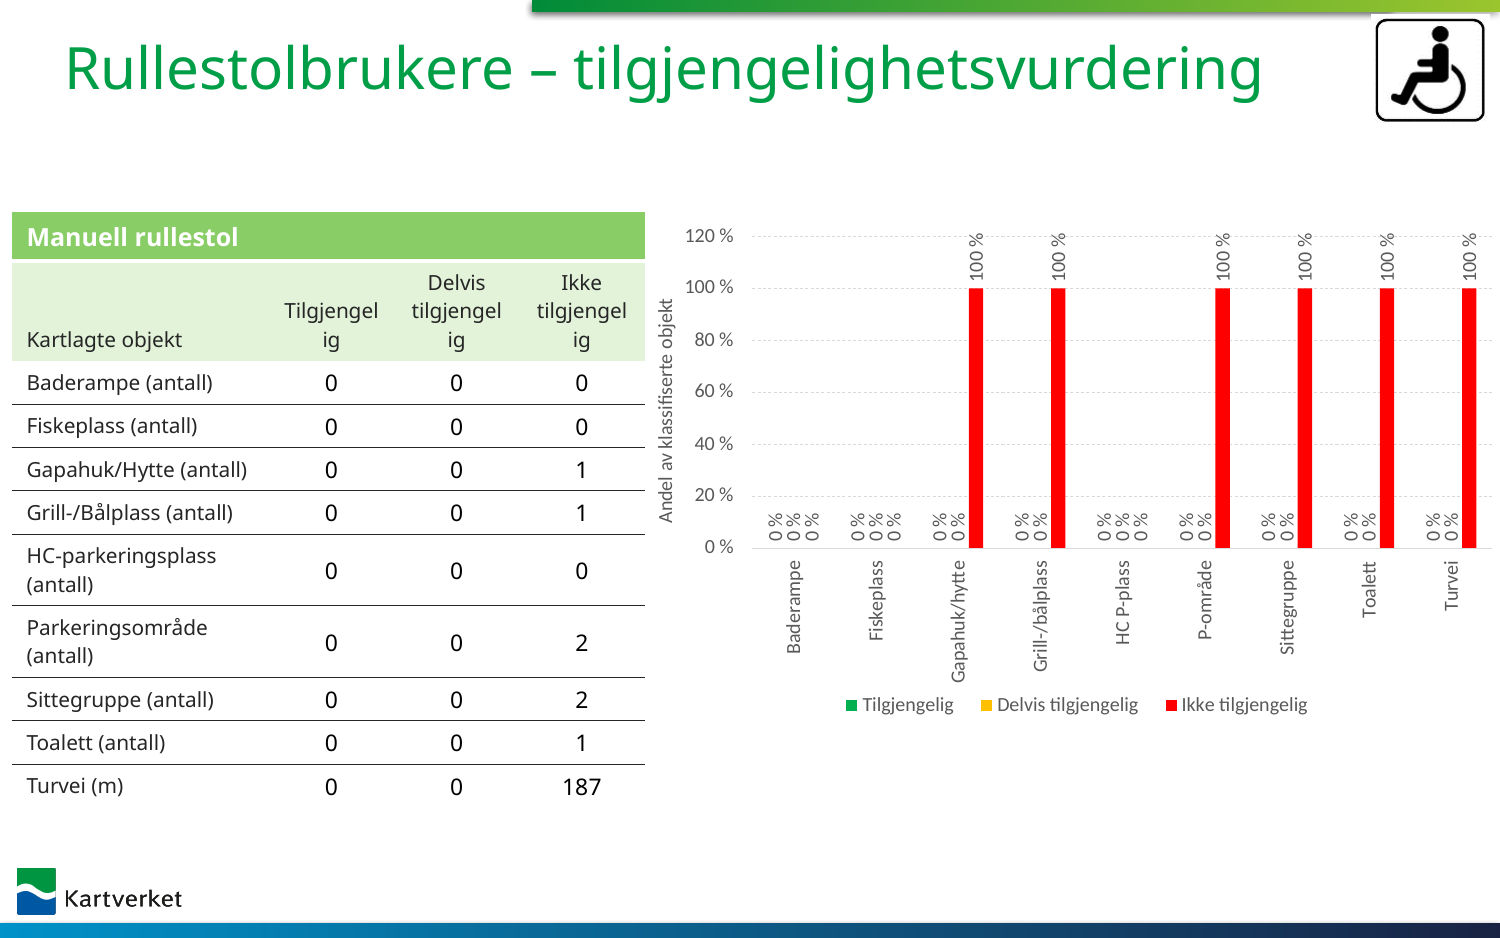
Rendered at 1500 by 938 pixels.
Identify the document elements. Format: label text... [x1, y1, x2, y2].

table_cell 187 [519, 765, 645, 807]
table_cell 0 [519, 361, 638, 404]
table_cell Tilgjengelig [269, 263, 394, 361]
picture [1371, 13, 1491, 127]
table_cell HC-parkeringsplass (antall) [12, 535, 269, 605]
table_cell 0 [394, 491, 519, 534]
table_cell 0 [394, 535, 519, 605]
table_cell 2 [519, 678, 638, 720]
table_cell Turvei (m) [12, 765, 269, 807]
table_cell Parkeringsområde (antall) [12, 606, 269, 677]
table_cell Kartlagte objekt [12, 263, 269, 361]
table_cell Fiskeplass (antall) [12, 405, 269, 447]
table_cell 0 [394, 765, 519, 807]
table_cell 0 [394, 405, 519, 447]
text_box Rullestolbrukere – tilgjengelighetsvurdering [49, 12, 1372, 109]
table_cell 0 [269, 678, 394, 720]
table_cell 0 [269, 606, 394, 677]
table_cell 0 [269, 405, 394, 447]
table_cell 0 [269, 448, 394, 490]
table_cell 0 [519, 535, 638, 605]
table_cell 0 [394, 606, 519, 677]
table_cell Toalett (antall) [12, 721, 269, 764]
table_cell 0 [394, 721, 519, 764]
picture [643, 218, 1500, 728]
table_cell Ikke tilgjengelig [519, 263, 638, 361]
table_cell 0 [394, 448, 519, 490]
table_cell 0 [269, 721, 394, 764]
table_header Manuell rullestol [12, 212, 645, 259]
table_cell 0 [394, 361, 519, 404]
table_cell 0 [394, 678, 519, 720]
table_cell Baderampe (antall) [12, 361, 269, 404]
table_cell Gapahuk/Hytte (antall) [12, 448, 269, 490]
table_cell Grill-/Bålplass (antall) [12, 491, 269, 534]
table_cell Delvis tilgjengelig [394, 263, 519, 361]
table_cell 0 [519, 405, 638, 447]
table_cell Sittegruppe (antall) [12, 678, 269, 720]
table_cell 1 [519, 448, 638, 490]
table_cell 0 [269, 361, 394, 404]
table_cell 0 [269, 765, 394, 807]
table_cell 2 [519, 606, 638, 677]
table_cell 0 [269, 535, 394, 605]
table_cell 0 [269, 491, 394, 534]
table_cell 1 [519, 721, 645, 764]
table_cell 1 [519, 491, 638, 534]
